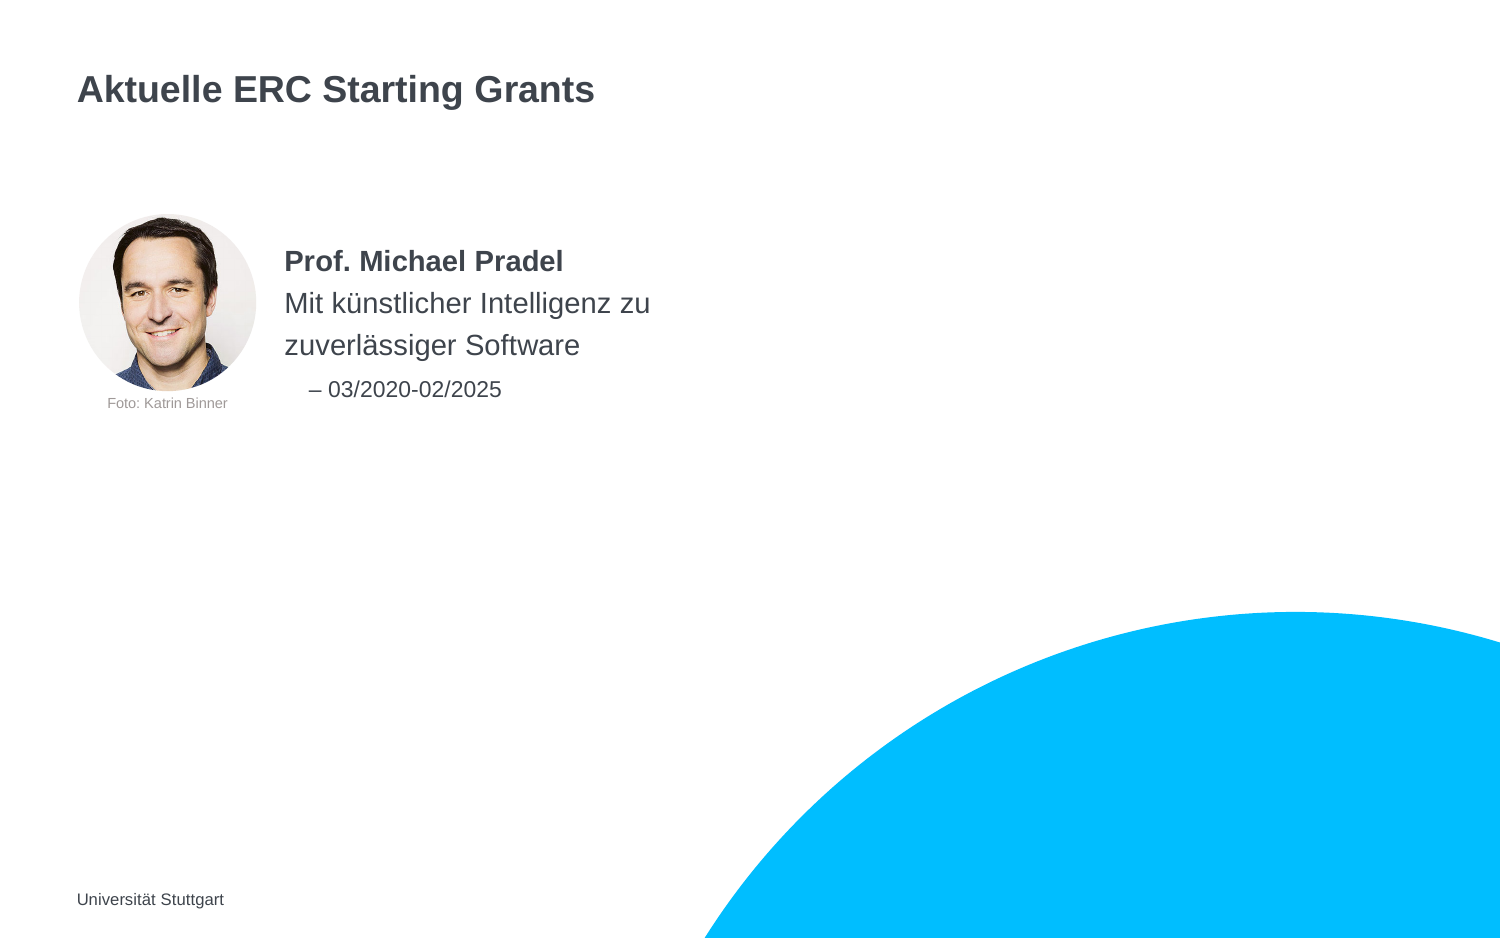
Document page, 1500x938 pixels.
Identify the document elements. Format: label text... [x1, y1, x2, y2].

list Prof. Michael Pradel Mit künstlicher Intelligenz zu zuverlässiger Software – 03/2020-02/2025 [284, 235, 728, 370]
footer Universität Stuttgart [76, 888, 1072, 910]
text_box Foto: Katrin Binner [84, 393, 251, 414]
title Aktuelle ERC Starting Grants [76, 64, 1421, 111]
text_box [703, 610, 1500, 938]
picture [79, 213, 257, 392]
